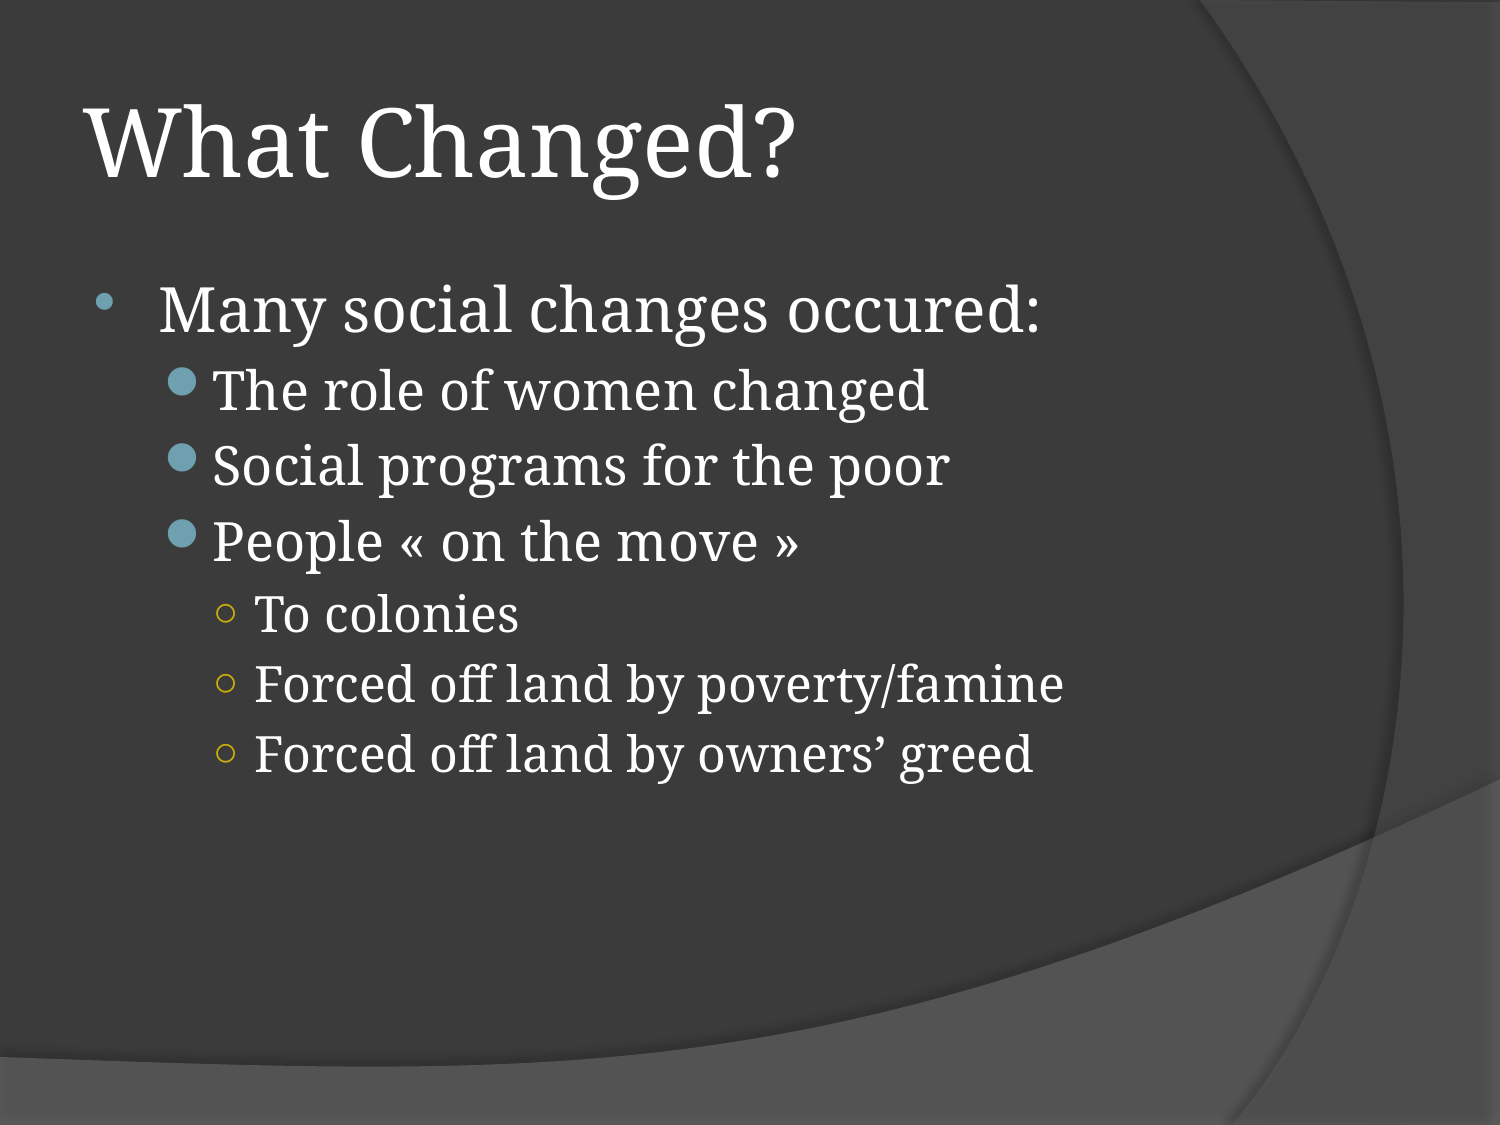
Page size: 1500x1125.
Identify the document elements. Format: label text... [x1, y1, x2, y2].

title What Changed? [75, 45, 1300, 233]
list Many social changes occured: The role of women changed Social programs for the poor People « on the move » To colonies Forced off land by poverty/famine Forced off land by owners’ greed [75, 262, 1300, 1005]
